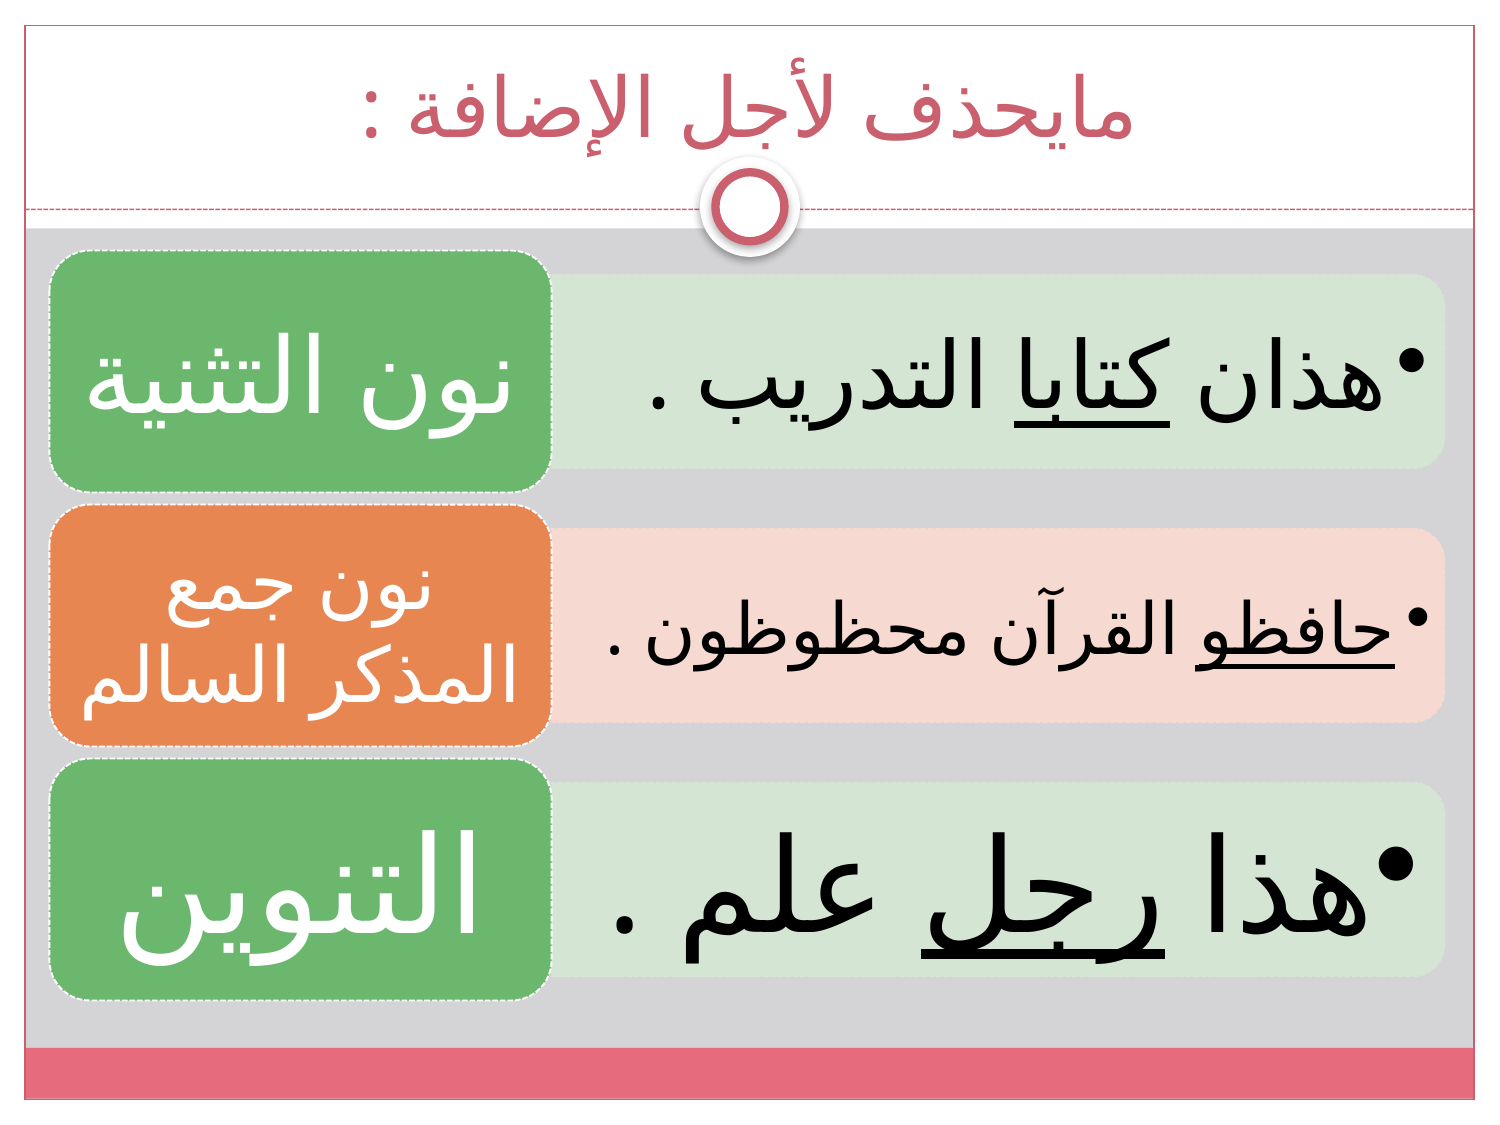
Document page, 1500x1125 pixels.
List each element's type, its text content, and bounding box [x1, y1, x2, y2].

title مايحذف لأجل الإضافة : [49, 37, 1450, 162]
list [49, 250, 1445, 1001]
